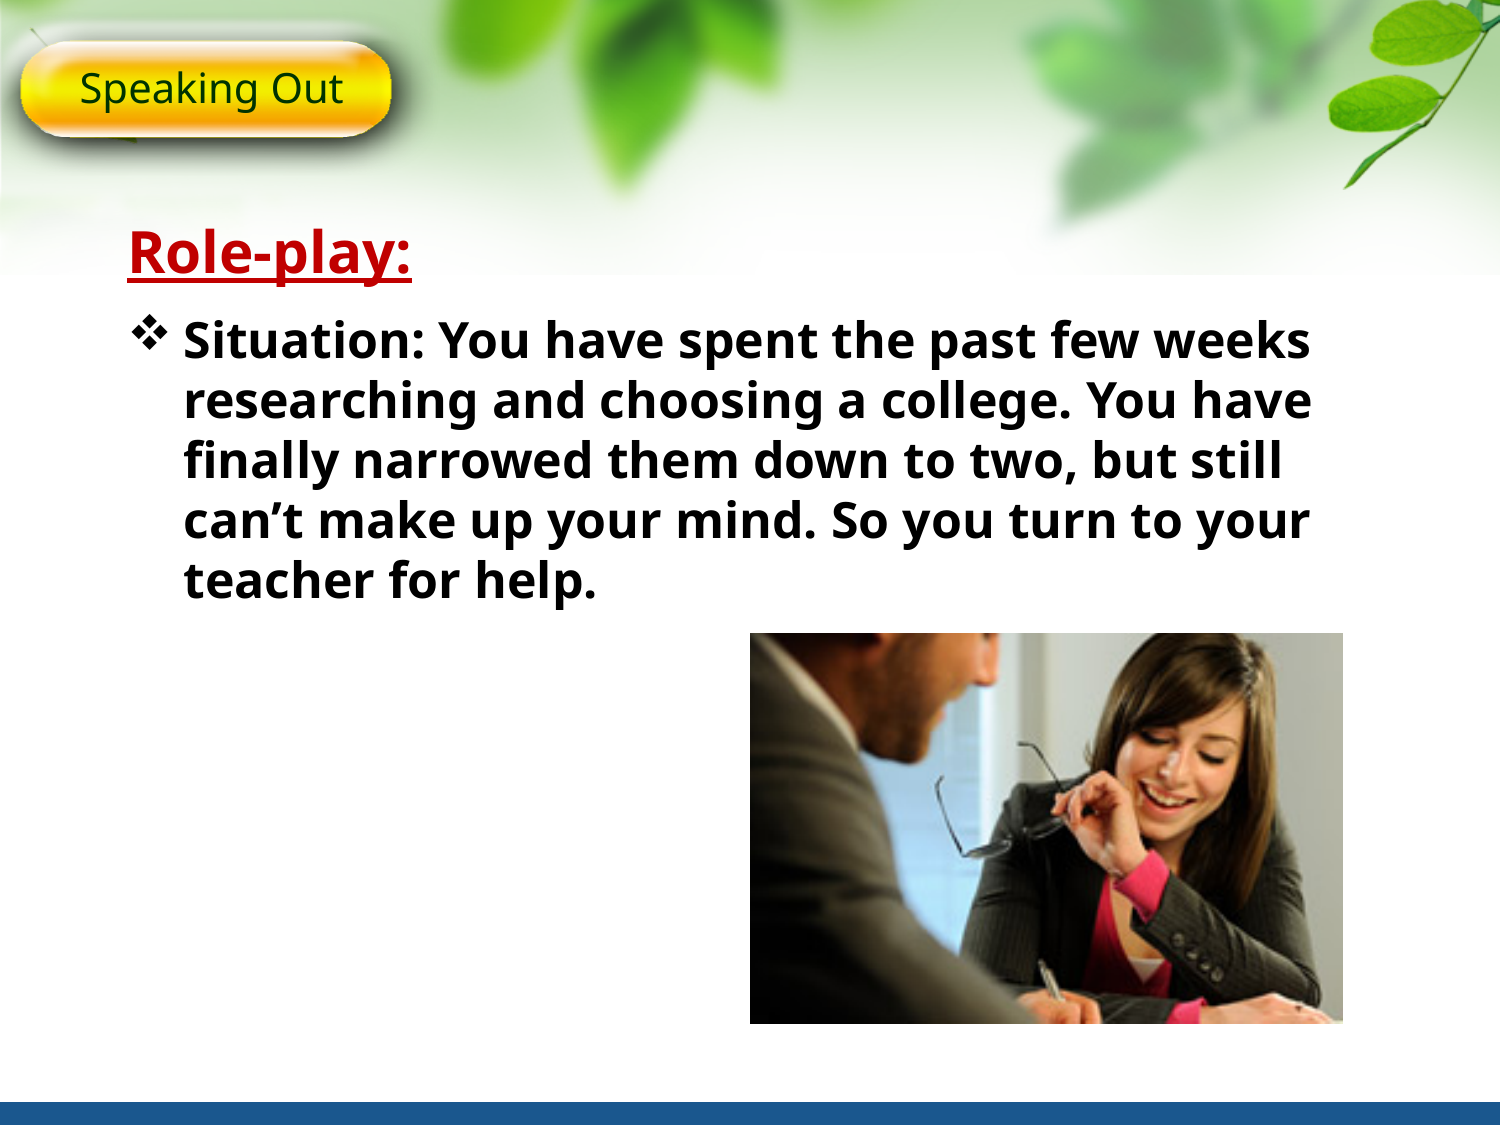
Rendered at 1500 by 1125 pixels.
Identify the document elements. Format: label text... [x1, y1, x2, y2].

list Role-play: Situation: You have spent the past few weeks researching and choosing a college. You have finally narrowed them down to two, but still can’t make up your mind. So you turn to your teacher for help. [111, 207, 1368, 1046]
picture [0, 0, 1500, 275]
picture [749, 633, 1343, 1024]
